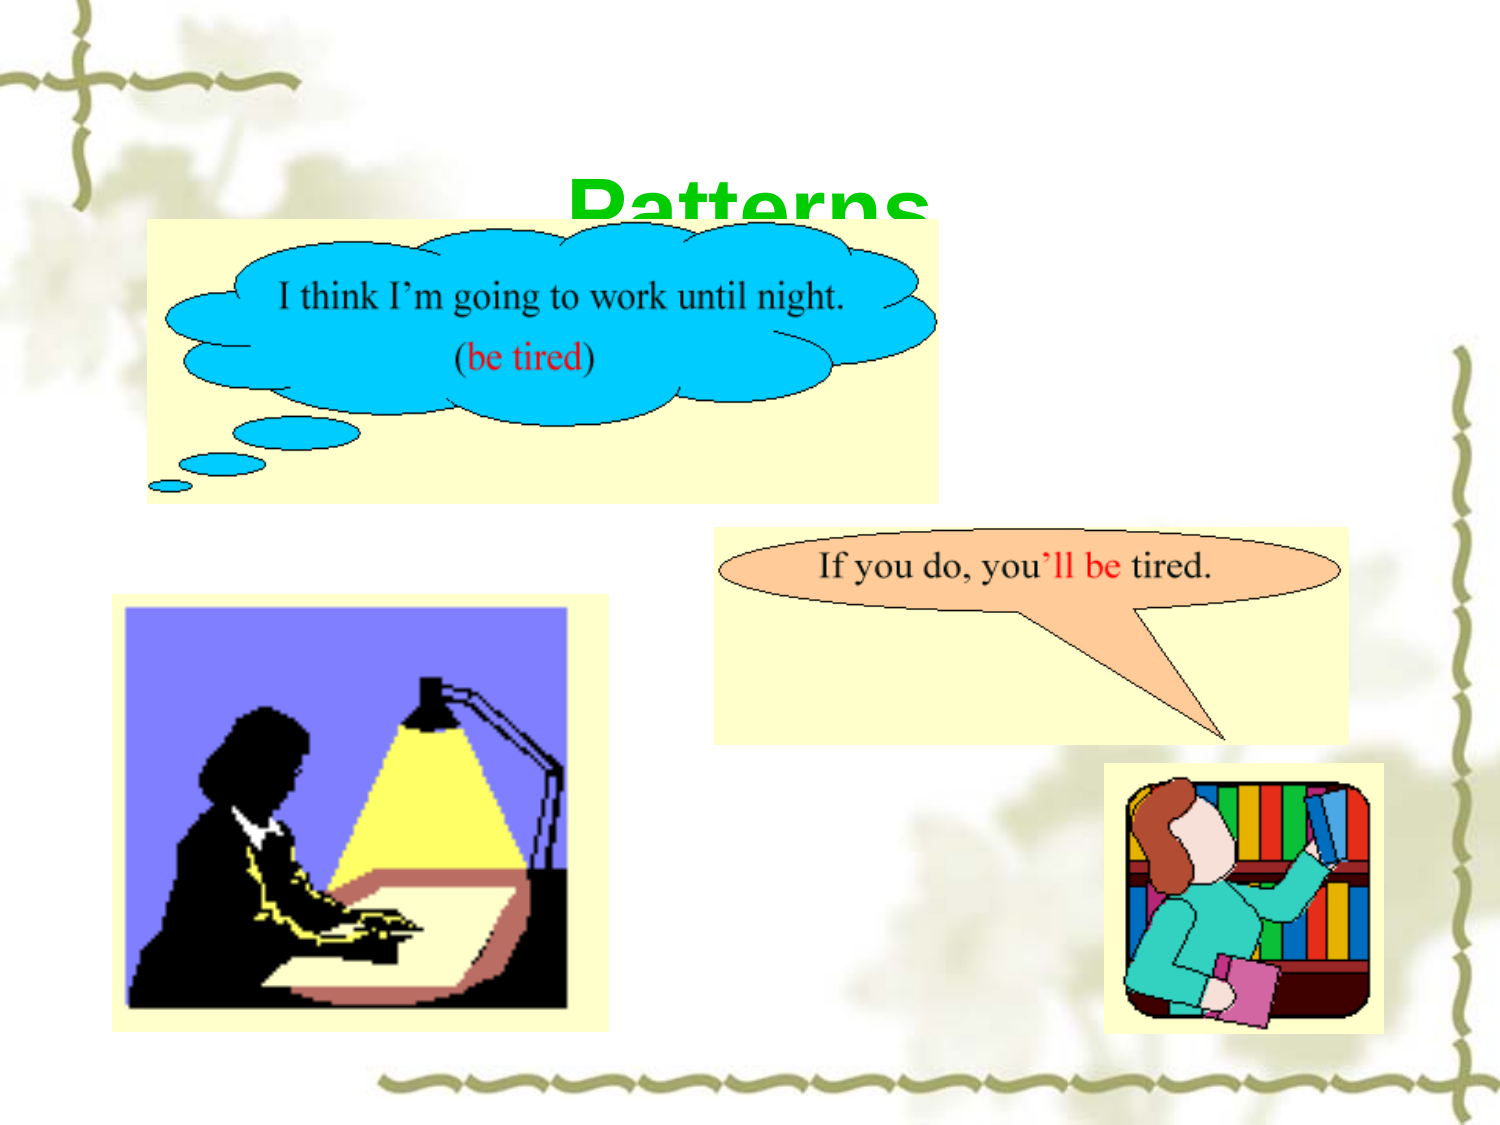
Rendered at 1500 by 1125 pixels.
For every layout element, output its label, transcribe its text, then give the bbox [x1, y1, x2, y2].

picture [0, 0, 1500, 1125]
title Patterns [49, 112, 1451, 300]
